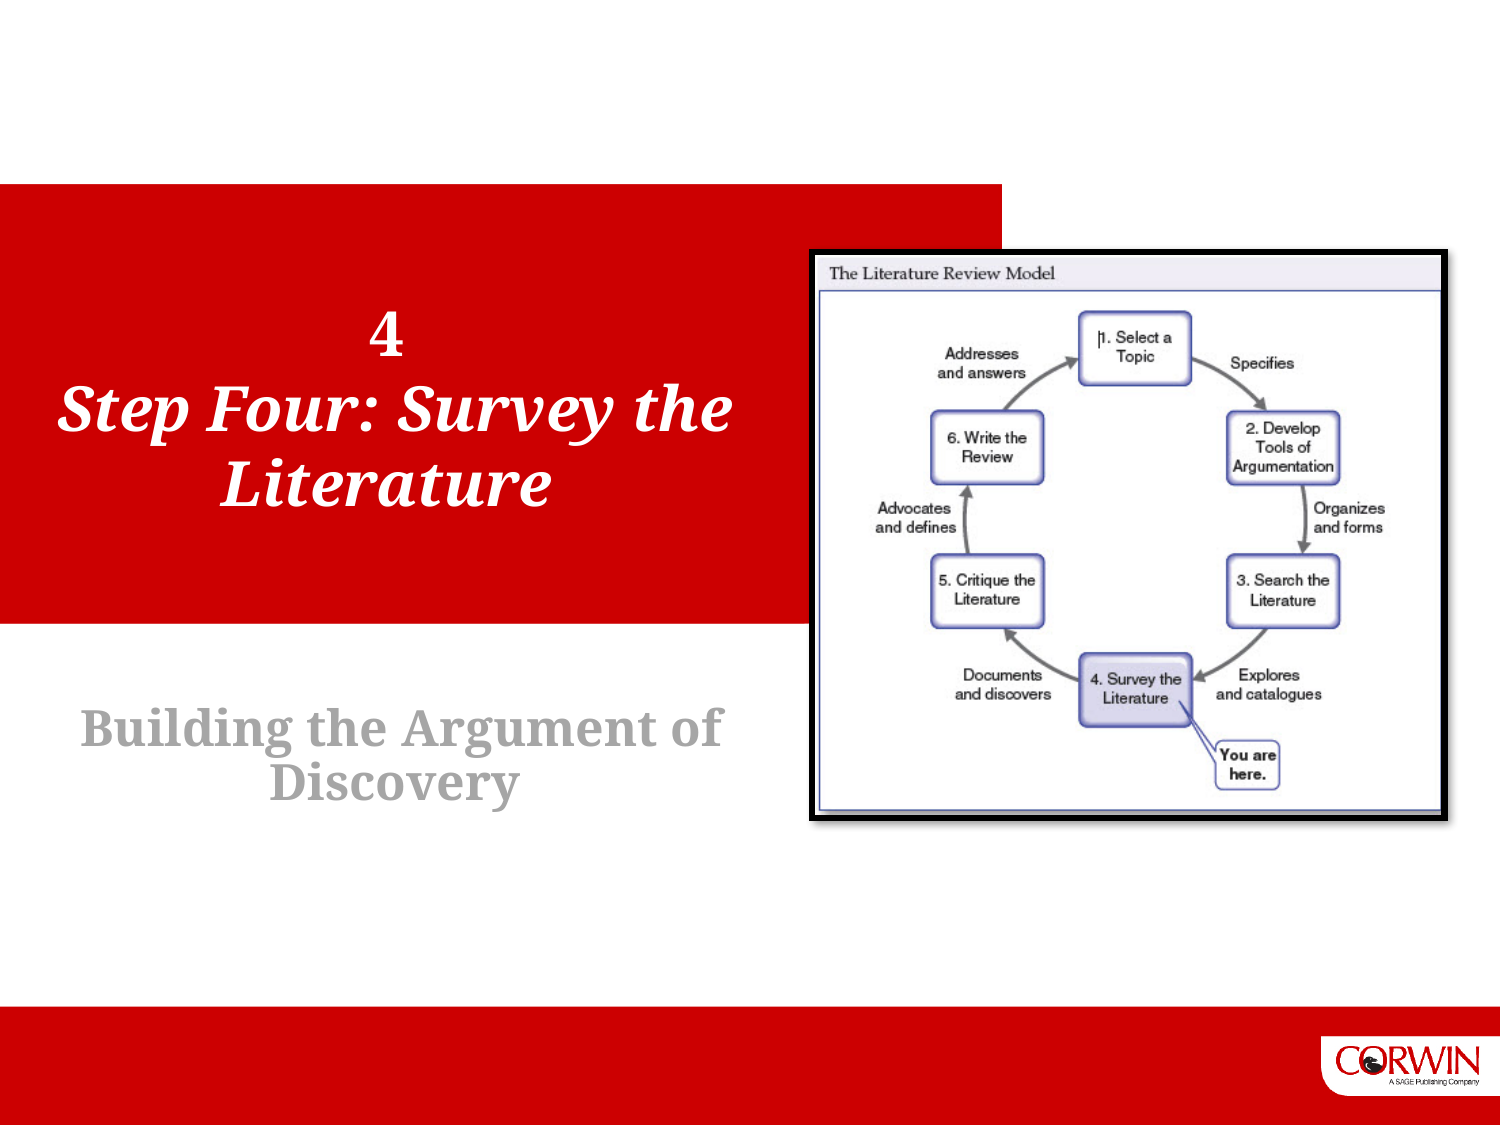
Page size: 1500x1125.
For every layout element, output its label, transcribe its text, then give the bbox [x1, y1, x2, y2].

picture [0, 0, 1500, 1125]
title 4 Step Four: Survey the Literature [35, 285, 755, 528]
subtitle Building the Argument of Discovery [47, 695, 755, 762]
